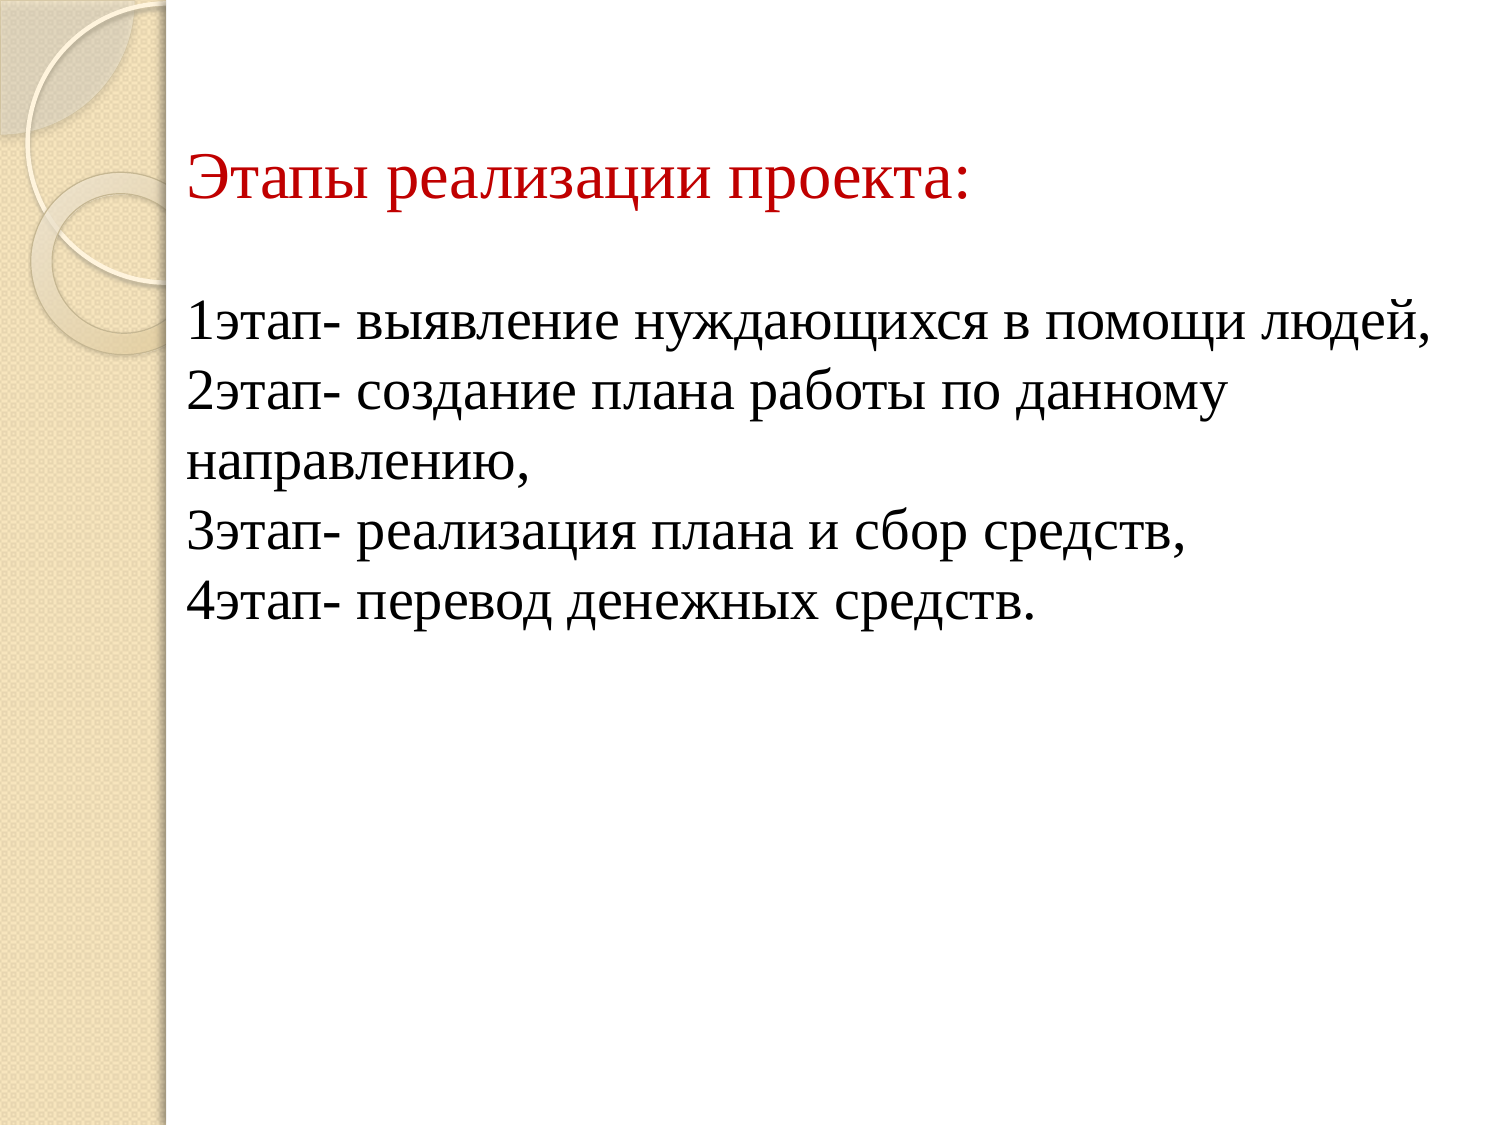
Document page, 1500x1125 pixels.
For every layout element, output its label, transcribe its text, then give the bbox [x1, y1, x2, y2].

text_box Этапы реализации проекта: 1этап- выявление нуждающихся в помощи людей, 2этап- создание плана работы по данному направлению, 3этап- реализация плана и сбор средств, 4этап- перевод денежных средств. [171, 124, 1500, 684]
